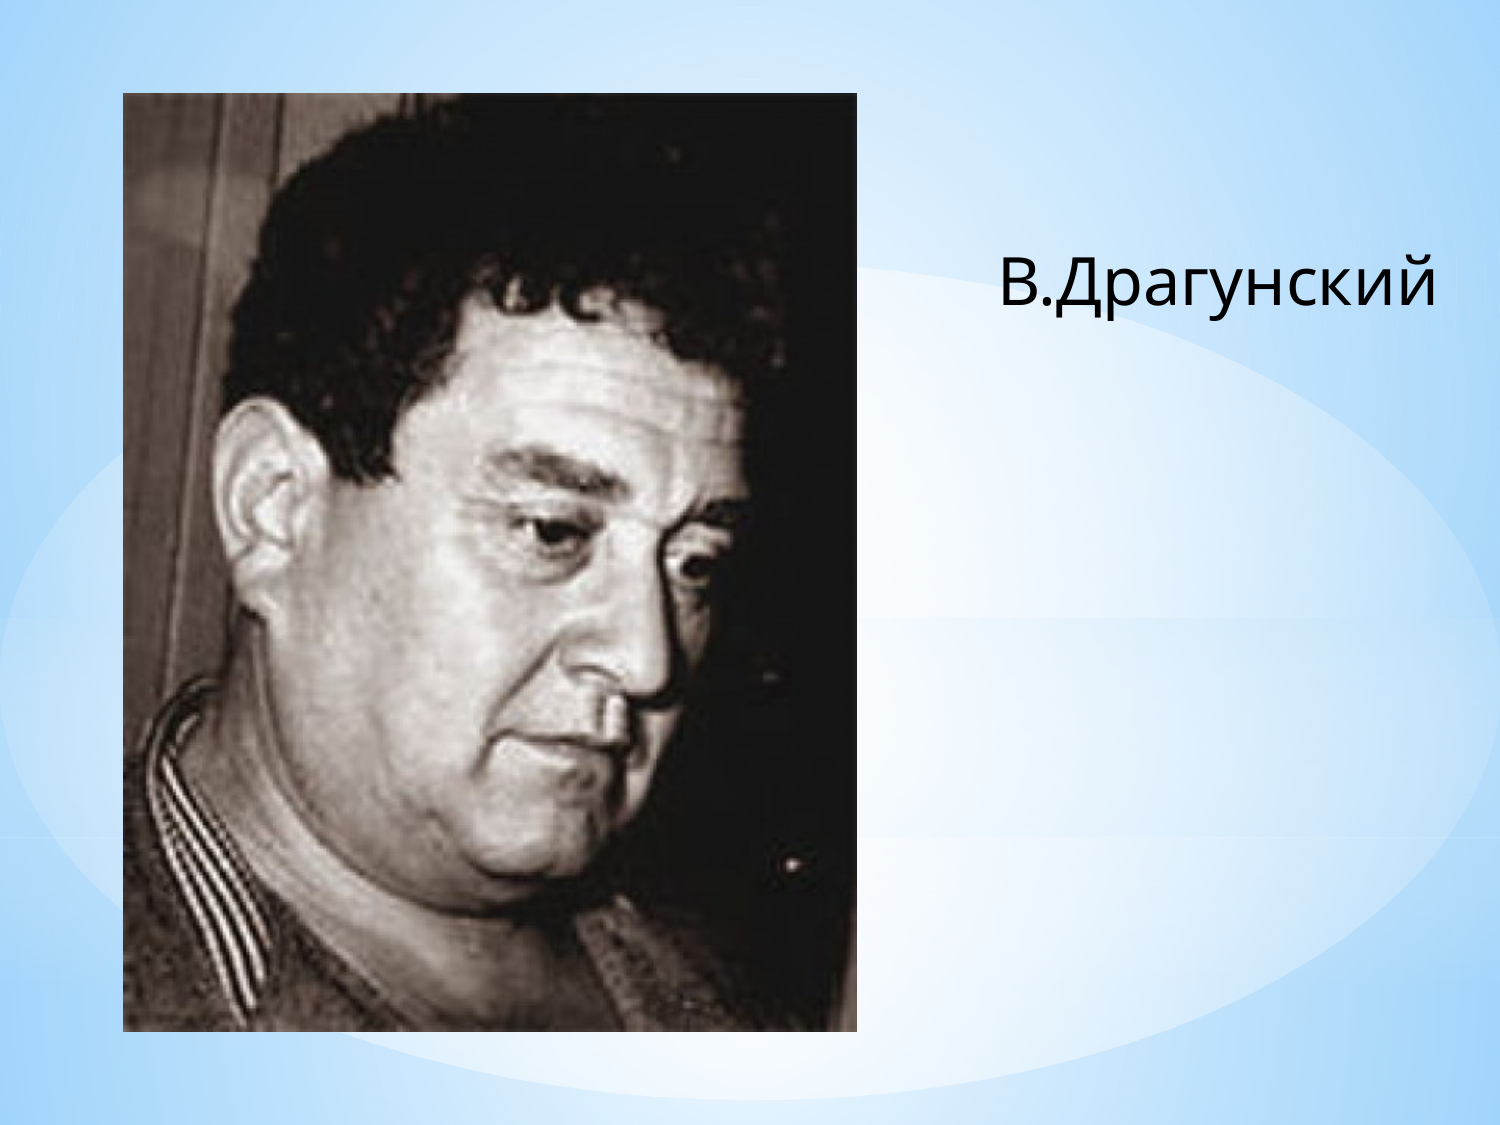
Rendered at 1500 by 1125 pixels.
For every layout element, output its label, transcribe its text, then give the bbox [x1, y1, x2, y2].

text_box В.Драгунский [982, 231, 1455, 327]
picture [123, 93, 857, 1032]
